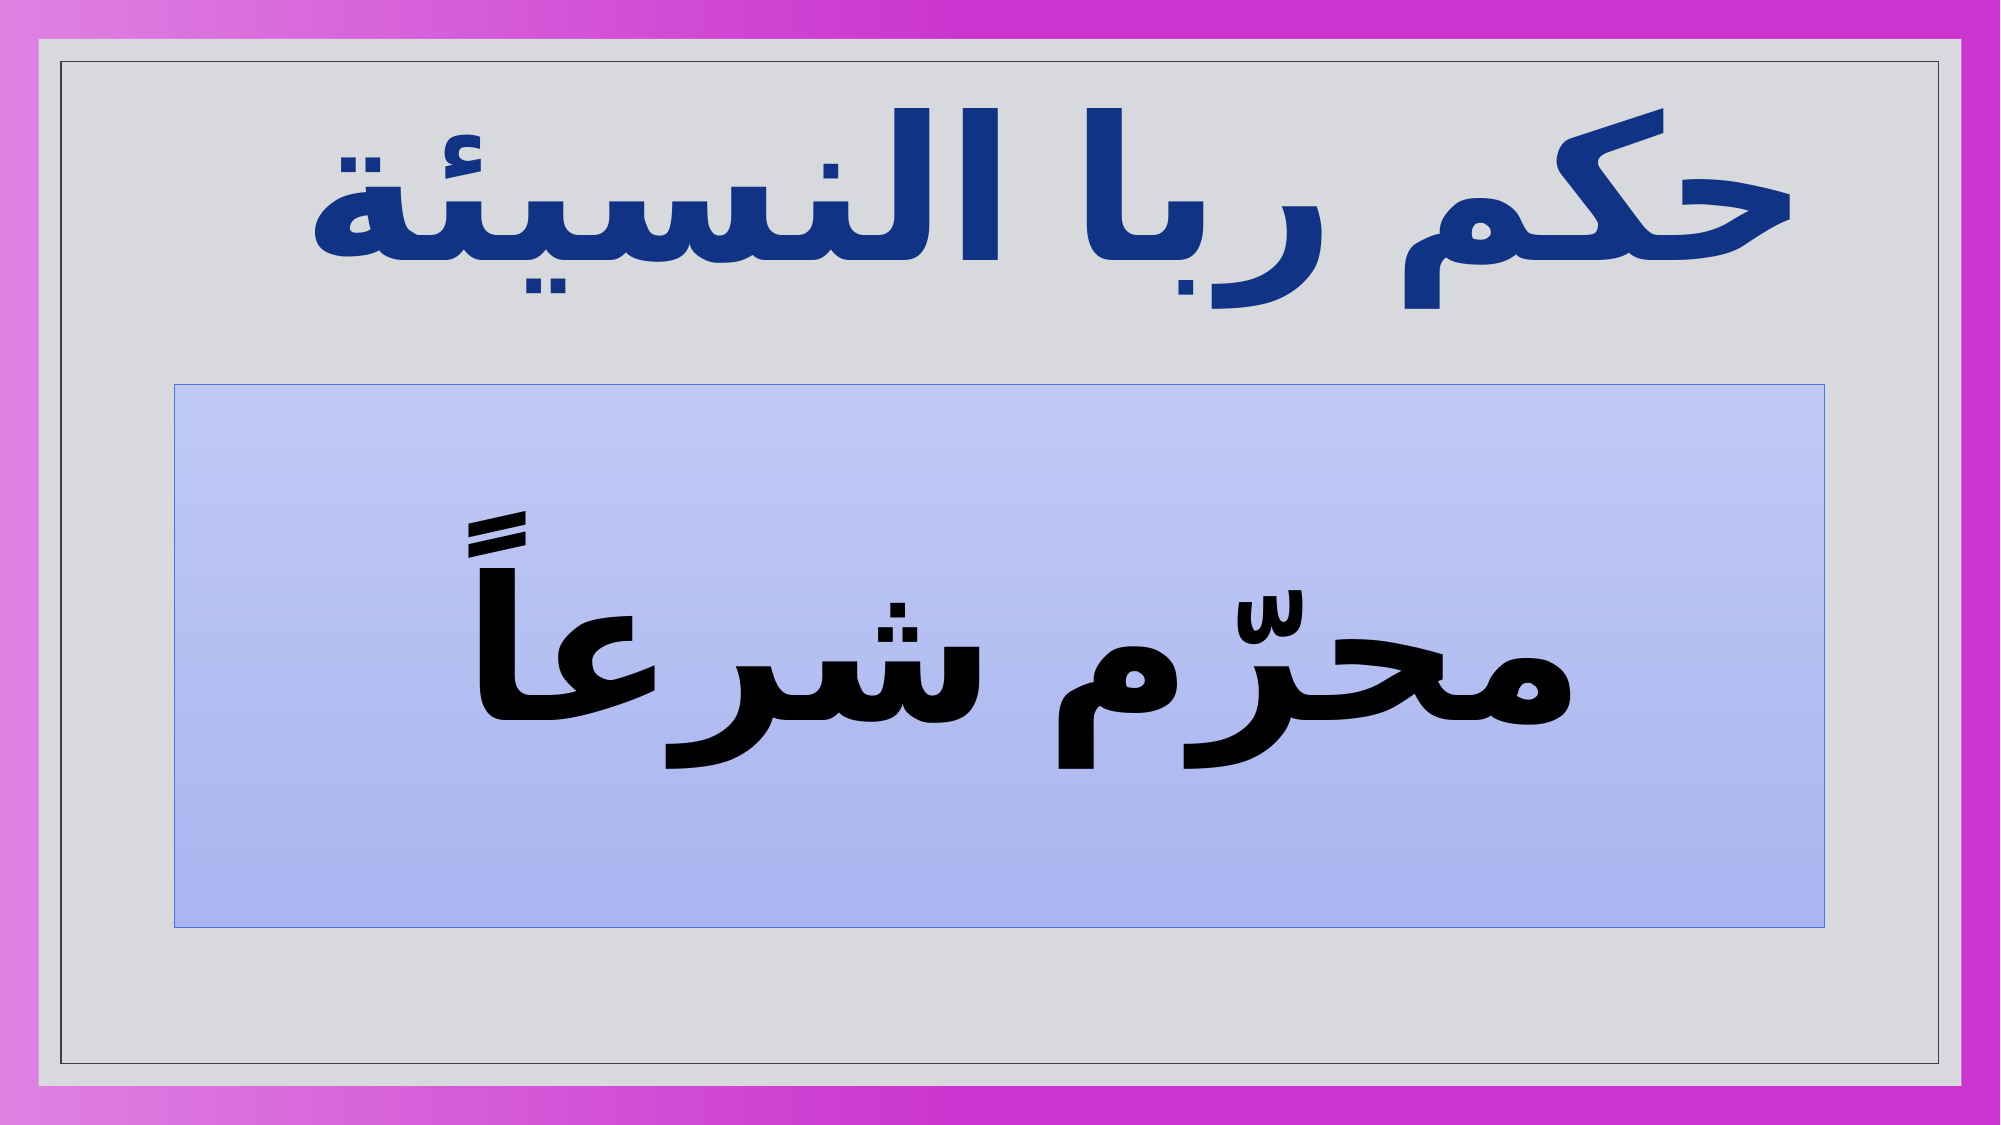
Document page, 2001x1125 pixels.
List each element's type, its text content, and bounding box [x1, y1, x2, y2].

list محرّم شرعاً [174, 384, 1825, 928]
title حكم ربا النسيئة [174, 67, 1825, 324]
